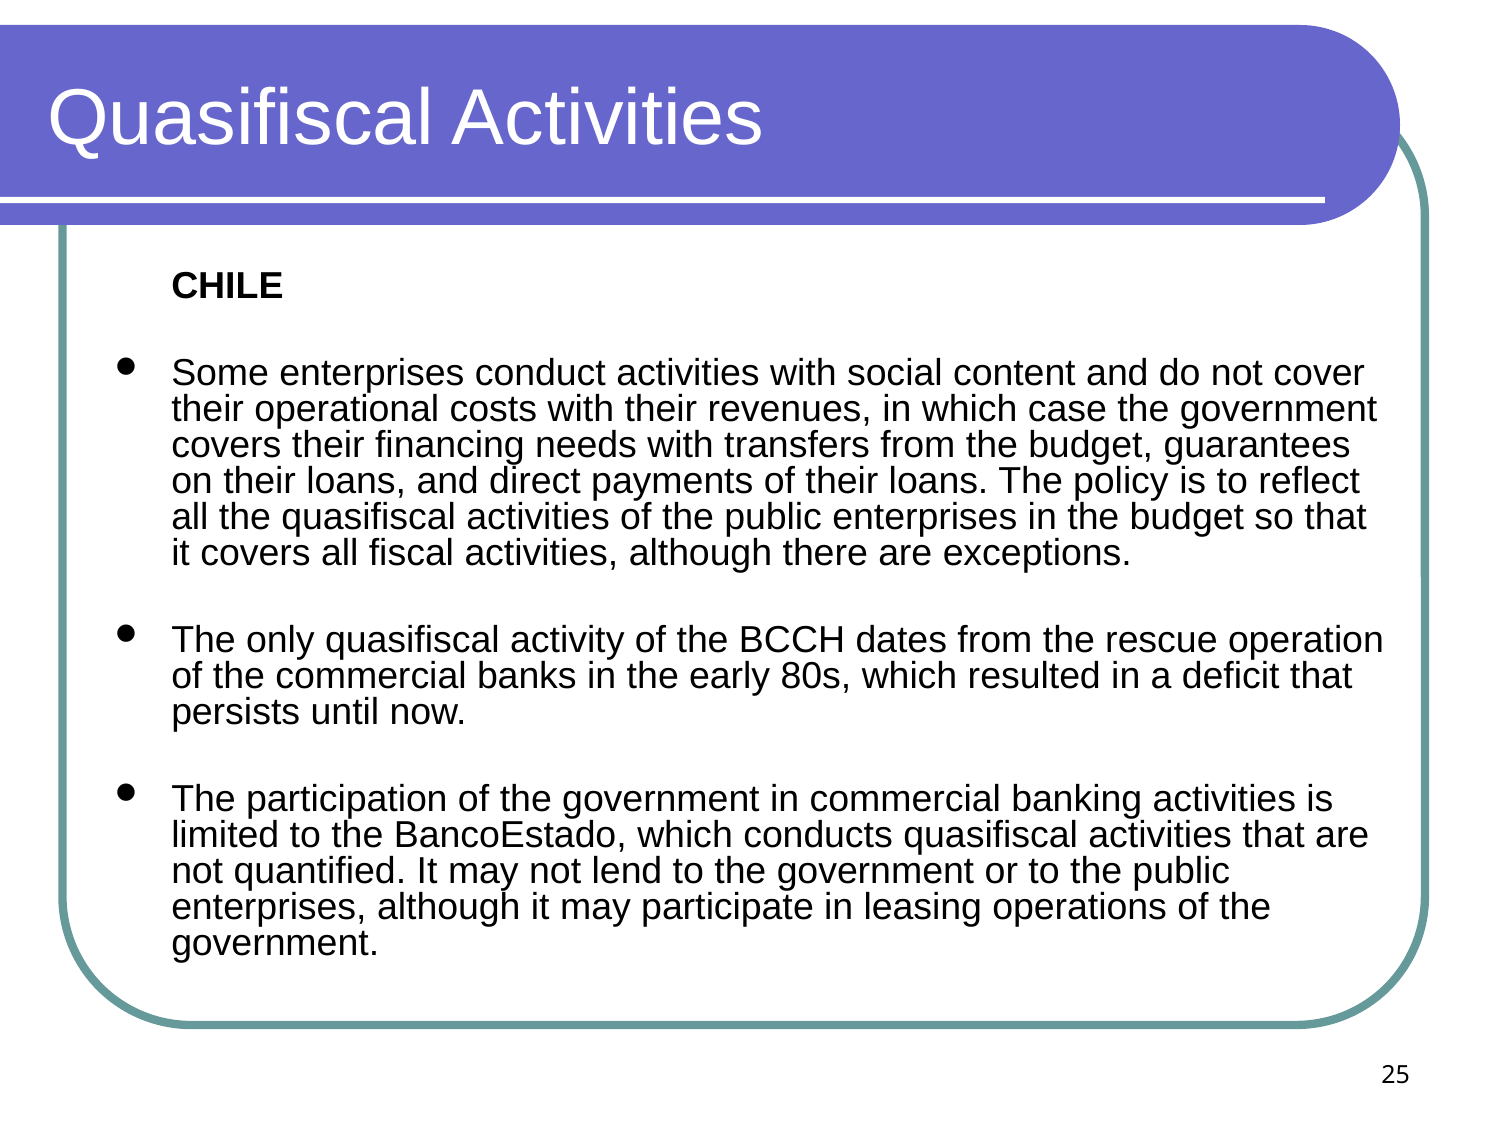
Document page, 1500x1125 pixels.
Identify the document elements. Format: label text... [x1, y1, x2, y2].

list CHILE Some enterprises conduct activities with social content and do not cover their operational costs with their revenues, in which case the government covers their financing needs with transfers from the budget, guarantees on their loans, and direct payments of their loans. The policy is to reflect all the quasifiscal activities of the public enterprises in the budget so that it covers all fiscal activities, although there are exceptions. The only quasifiscal activity of the BCCH dates from the rescue operation of the commercial banks in the early 80s, which resulted in a deficit that persists until now. The participation of the government in commercial banking activities is limited to the BancoEstado, which conducts quasifiscal activities that are not quantified. It may not lend to the government or to the public enterprises, although it may participate in leasing operations of the government. [99, 262, 1401, 988]
title Quasifiscal Activities [31, 37, 1348, 188]
slide_number 25 [1074, 1024, 1426, 1101]
